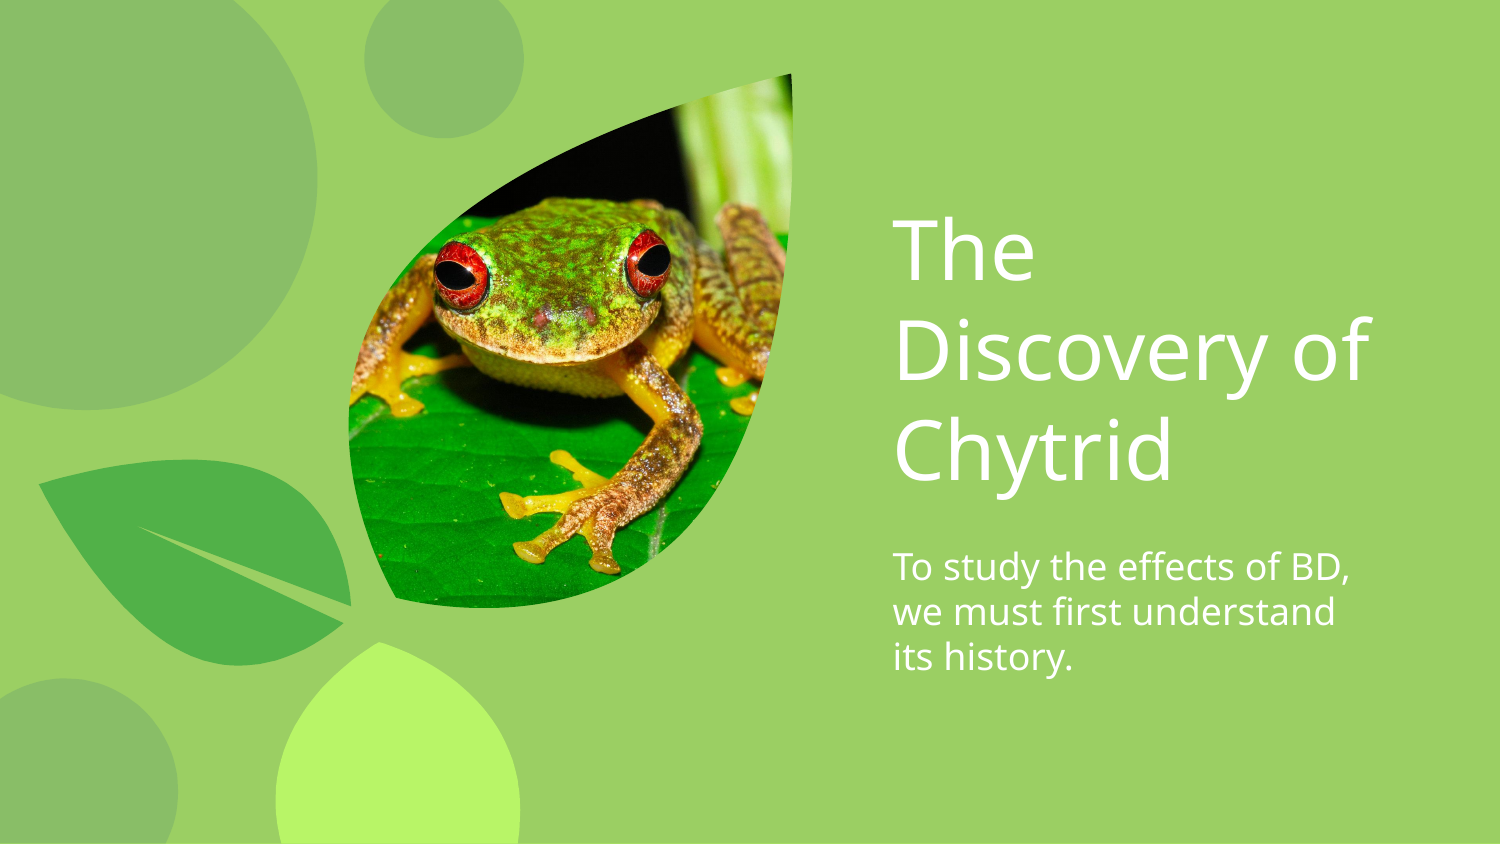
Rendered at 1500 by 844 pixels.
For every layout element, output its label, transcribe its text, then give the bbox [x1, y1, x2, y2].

title The Discovery of Chytrid [877, 322, 1388, 513]
subtitle To study the effects of BD, we must first understand its history. [877, 528, 1388, 658]
picture [348, 73, 794, 609]
